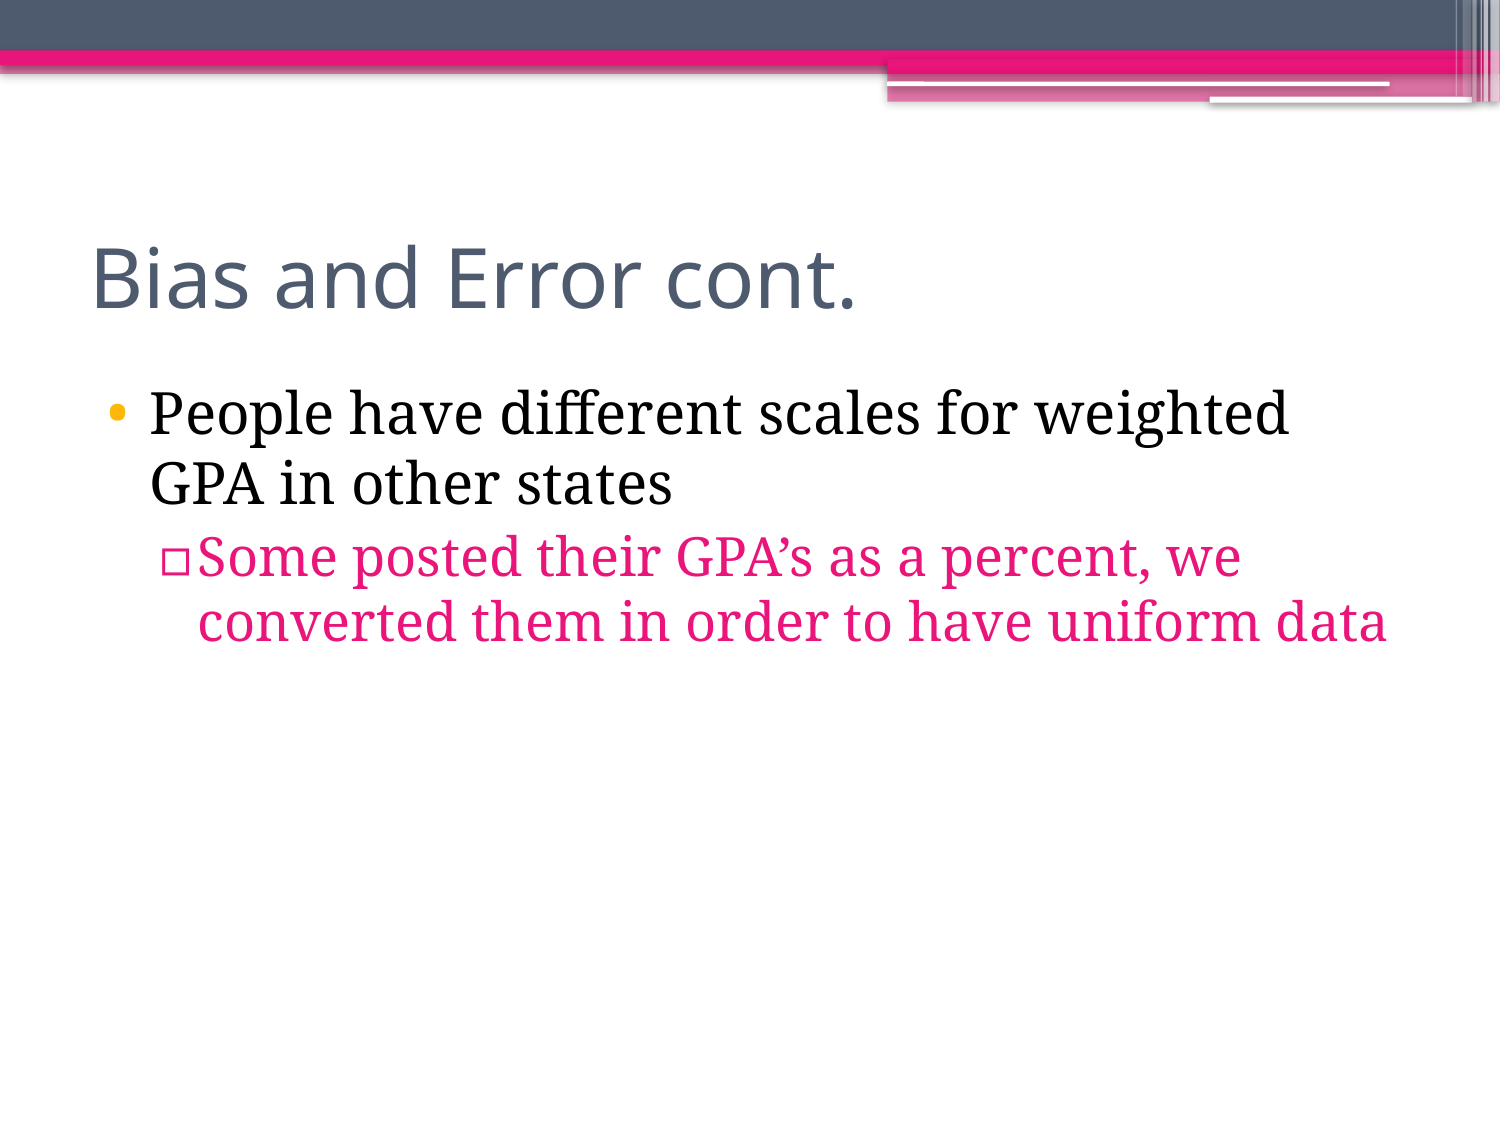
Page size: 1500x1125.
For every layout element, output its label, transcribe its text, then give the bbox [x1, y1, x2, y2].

list People have different scales for weighted GPA in other states Some posted their GPA’s as a percent, we converted them in order to have uniform data [75, 368, 1425, 1079]
title Bias and Error cont. [75, 187, 1425, 363]
